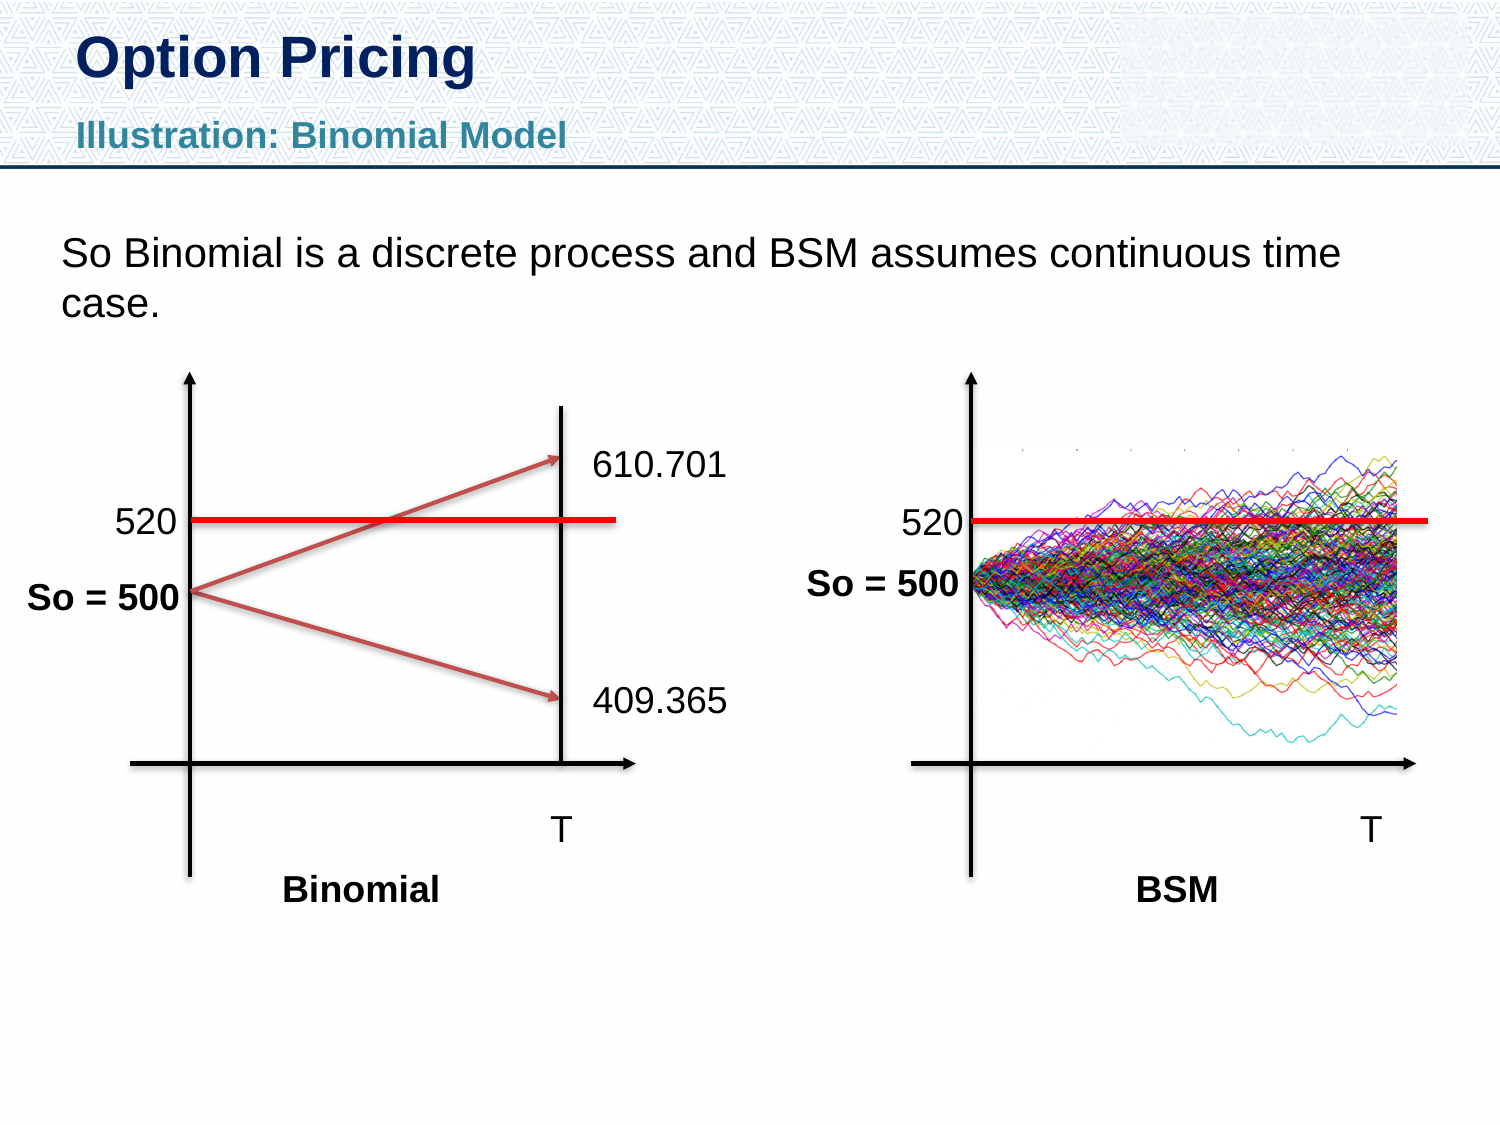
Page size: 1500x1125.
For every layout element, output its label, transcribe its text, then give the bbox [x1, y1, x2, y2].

text_box BSM [1168, 857, 1245, 917]
text_box BSM [1120, 857, 1159, 917]
text_box Binomial [387, 857, 456, 918]
text_box So = 500 [791, 551, 964, 612]
text_box So Binomial is a discrete process and BSM assumes continuous time case. [46, 218, 1451, 334]
picture [0, 2, 1500, 1124]
text_box 520 [100, 489, 184, 550]
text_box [387, 600, 557, 700]
text_box 520 [886, 490, 964, 551]
text_box So = 500 [12, 565, 184, 626]
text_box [195, 600, 378, 700]
text_box 610.701 [577, 432, 750, 493]
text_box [190, 526, 557, 592]
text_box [190, 456, 557, 519]
text_box Binomial [267, 857, 378, 918]
text_box 409.365 [577, 669, 751, 729]
text_box T [1345, 797, 1398, 858]
text_box T [535, 797, 588, 858]
text_box Option Pricing Illustration: Binomial Model [60, 0, 1466, 165]
